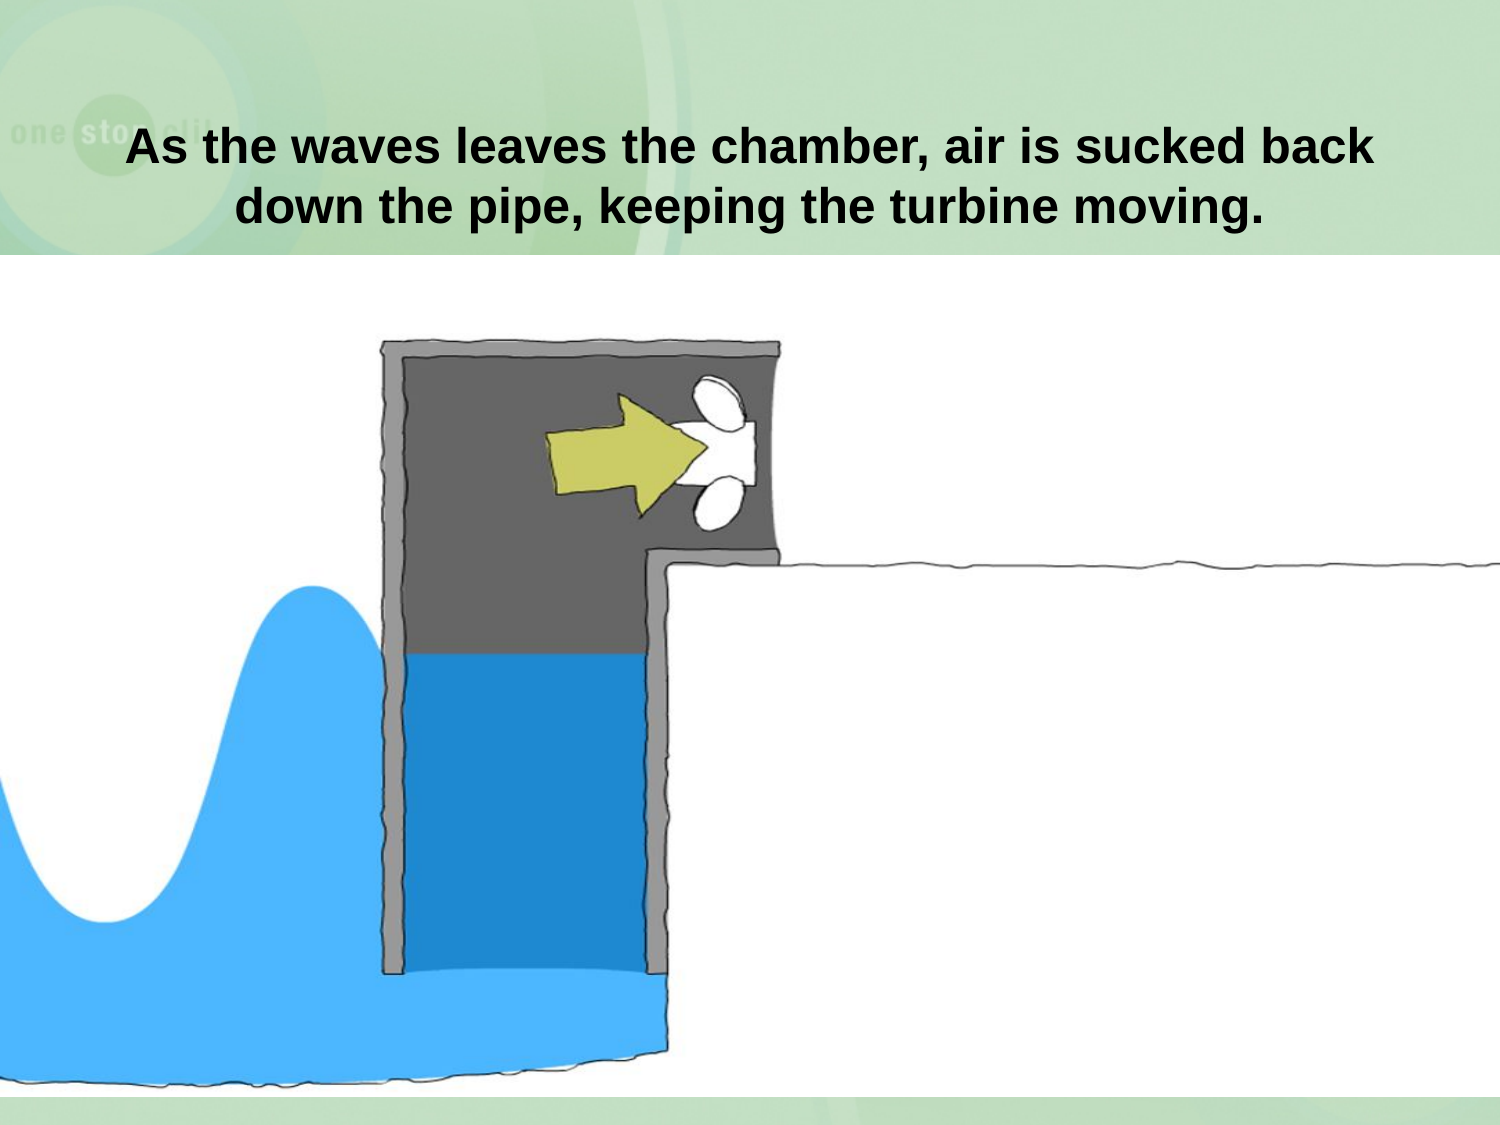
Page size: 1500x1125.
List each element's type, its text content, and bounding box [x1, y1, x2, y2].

title As the waves leaves the chamber, air is sucked back down the pipe, keeping the turbine moving. [75, 79, 1425, 253]
picture [0, 0, 1500, 1125]
